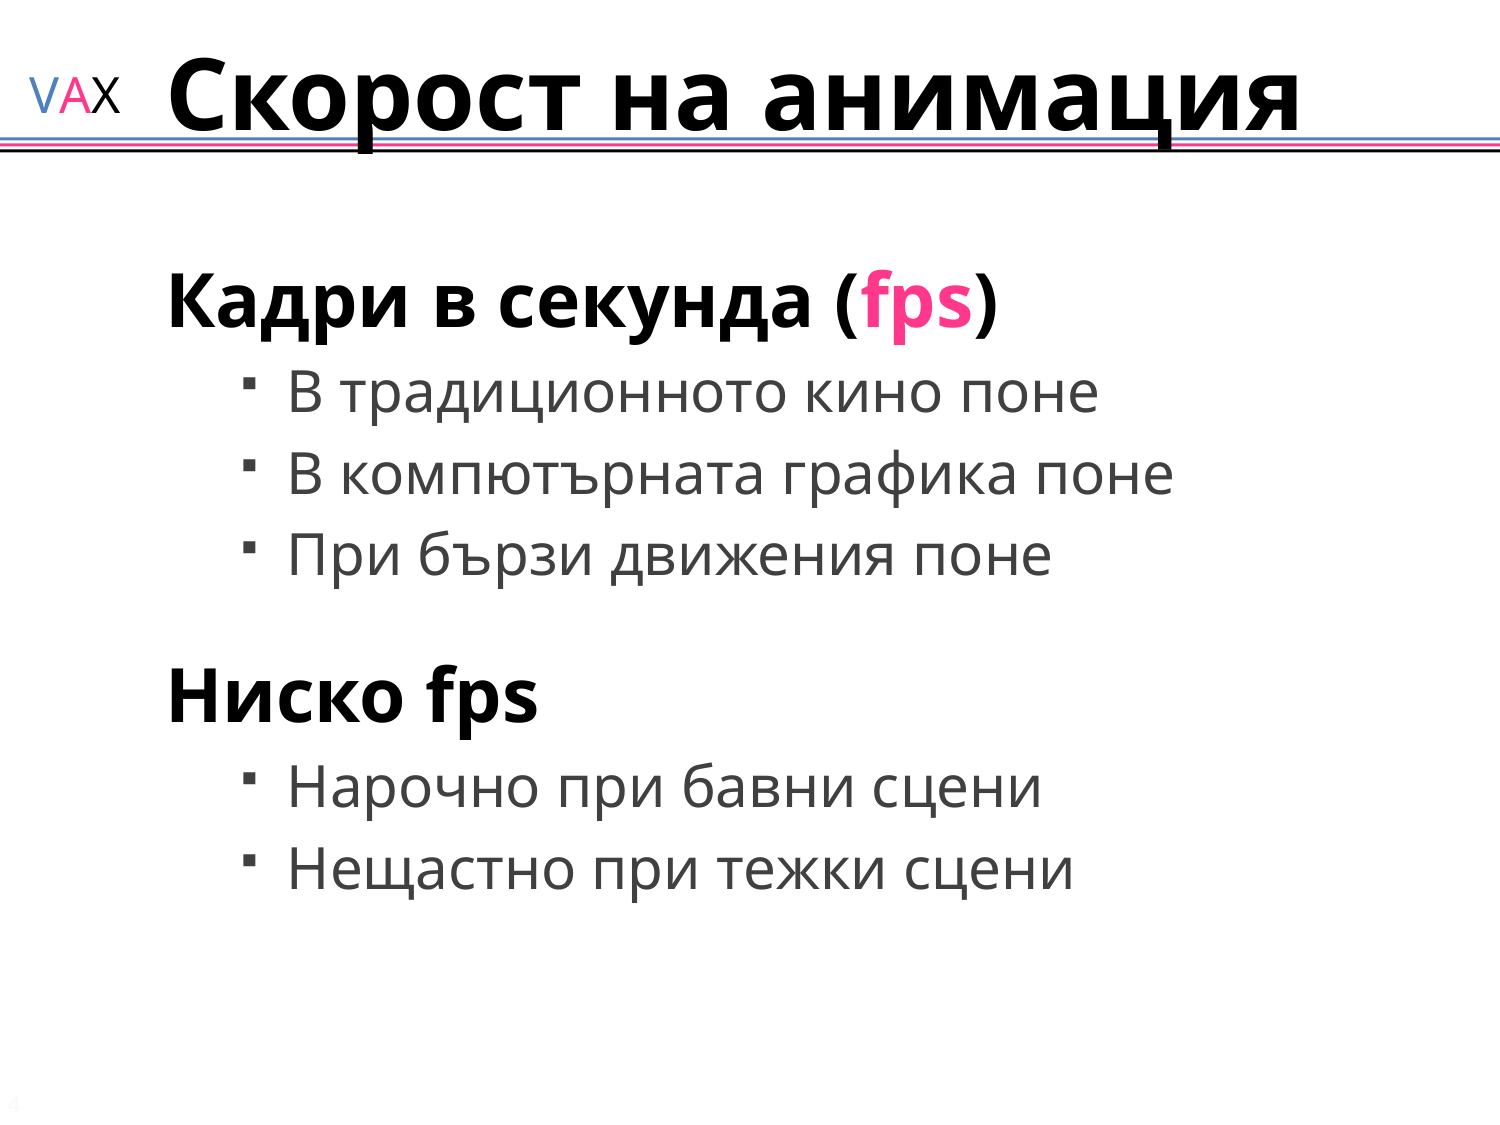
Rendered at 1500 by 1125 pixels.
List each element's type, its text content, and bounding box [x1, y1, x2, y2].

title Скорост на анимация [0, 37, 1500, 144]
